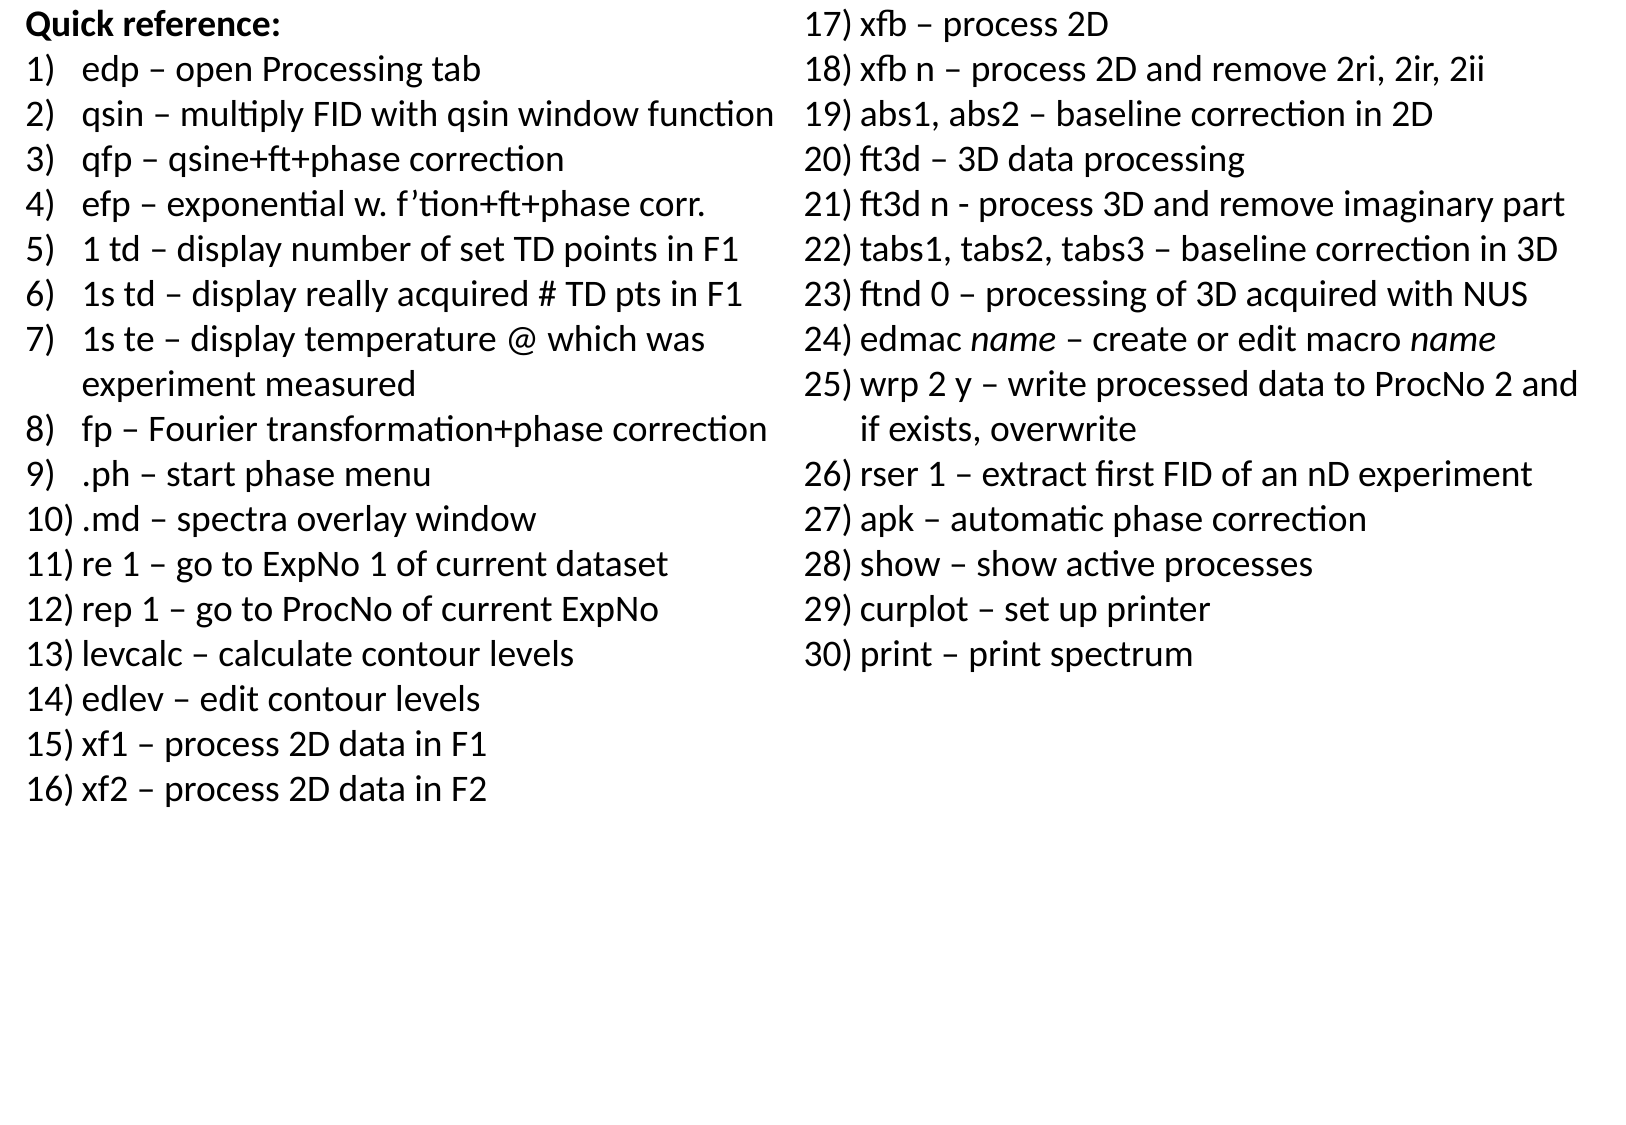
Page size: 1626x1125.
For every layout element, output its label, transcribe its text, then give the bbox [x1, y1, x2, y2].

text_box Quick reference: edp – open Processing tab qsin – multiply FID with qsin window function qfp – qsine+ft+phase correction efp – exponential w. f’tion+ft+phase corr. 1 td – display number of set TD points in F1 1s td – display really acquired # TD pts in F1 1s te – display temperature @ which was experiment measured fp – Fourier transformation+phase correction .ph – start phase menu .md – spectra overlay window re 1 – go to ExpNo 1 of current dataset rep 1 – go to ProcNo of current ExpNo levcalc – calculate contour levels edlev – edit contour levels xf1 – process 2D data in F1 xf2 – process 2D data in F2 xfb – process 2D xfb n – process 2D and remove 2ri, 2ir, 2ii abs1, abs2 – baseline correction in 2D ft3d – 3D data processing ft3d n - process 3D and remove imaginary part tabs1, tabs2, tabs3 – baseline correction in 3D ftnd 0 – processing of 3D acquired with NUS edmac name – create or edit macro name wrp 2 y – write processed data to ProcNo 2 and if exists, overwrite rser 1 – extract first FID of an nD experiment apk – automatic phase correction show – show active processes curplot – set up printer print – print spectrum [10, 0, 1597, 869]
